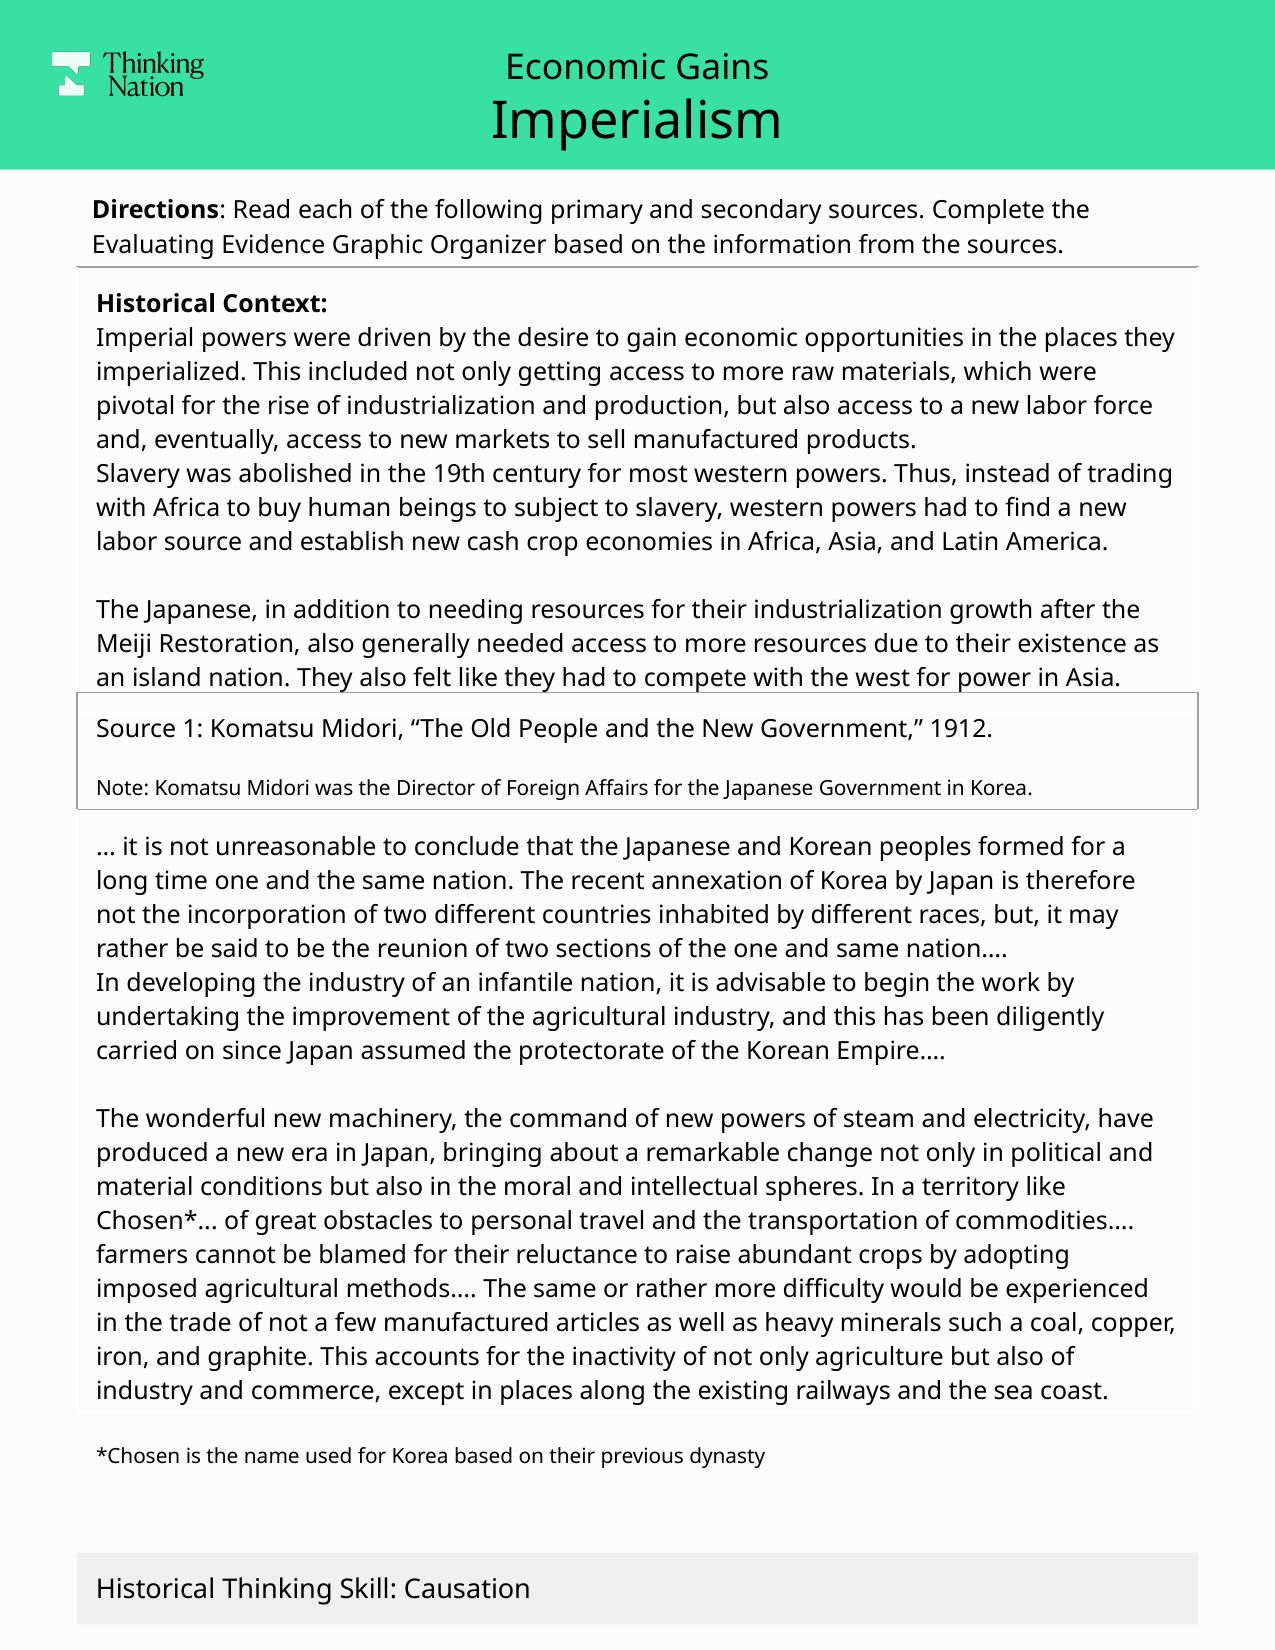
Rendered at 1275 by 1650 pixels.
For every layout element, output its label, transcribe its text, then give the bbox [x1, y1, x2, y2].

picture [35, 37, 210, 110]
table_cell … it is not unreasonable to conclude that the Japanese and Korean peoples formed for a long time one and the same nation. The recent annexation of Korea by Japan is therefore not the incorporation of two different countries inhabited by different races, but, it may rather be said to be the reunion of two sections of the one and same nation…. In developing the industry of an infantile nation, it is advisable to begin the work by undertaking the improvement of the agricultural industry, and this has been diligently carried on since Japan assumed the protectorate of the Korean Empire…. The wonderful new machinery, the command of new powers of steam and electricity, have produced a new era in Japan, bringing about a remarkable change not only in political and material conditions but also in the moral and intellectual spheres. In a territory like Chosen*... of great obstacles to personal travel and the transportation of commodities…. farmers cannot be blamed for their reluctance to raise abundant crops by adopting imposed agricultural methods…. The same or rather more difficulty would be experienced in the trade of not a few manufactured articles as well as heavy minerals such a coal, copper, iron, and graphite. This accounts for the inactivity of not only agriculture but also of industry and commerce, except in places along the existing railways and the sea coast. *Chosen is the name used for Korea based on their previous dynasty [78, 810, 1197, 1411]
table_header Source 1: Komatsu Midori, “The Old People and the New Government,” 1912. Note: Komatsu Midori was the Director of Foreign Affairs for the Japanese Government in Korea. [78, 693, 1197, 809]
table_header Historical Context: Imperial powers were driven by the desire to gain economic opportunities in the places they imperialized. This included not only getting access to more raw materials, which were pivotal for the rise of industrialization and production, but also access to a new labor force and, eventually, access to new markets to sell manufactured products. Slavery was abolished in the 19th century for most western powers. Thus, instead of trading with Africa to buy human beings to subject to slavery, western powers had to find a new labor source and establish new cash crop economies in Africa, Asia, and Latin America. The Japanese, in addition to needing resources for their industrialization growth after the Meiji Restoration, also generally needed access to more resources due to their existence as an island nation. They also felt like they had to compete with the west for power in Asia. [78, 274, 1197, 692]
text_box Directions: Read each of the following primary and secondary sources. Complete the Evaluating Evidence Graphic Organizer based on the information from the sources. [76, 174, 1198, 274]
text_box Historical Thinking Skill: Causation [76, 1552, 1198, 1625]
text_box Economic Gains Imperialism [0, 0, 1275, 170]
